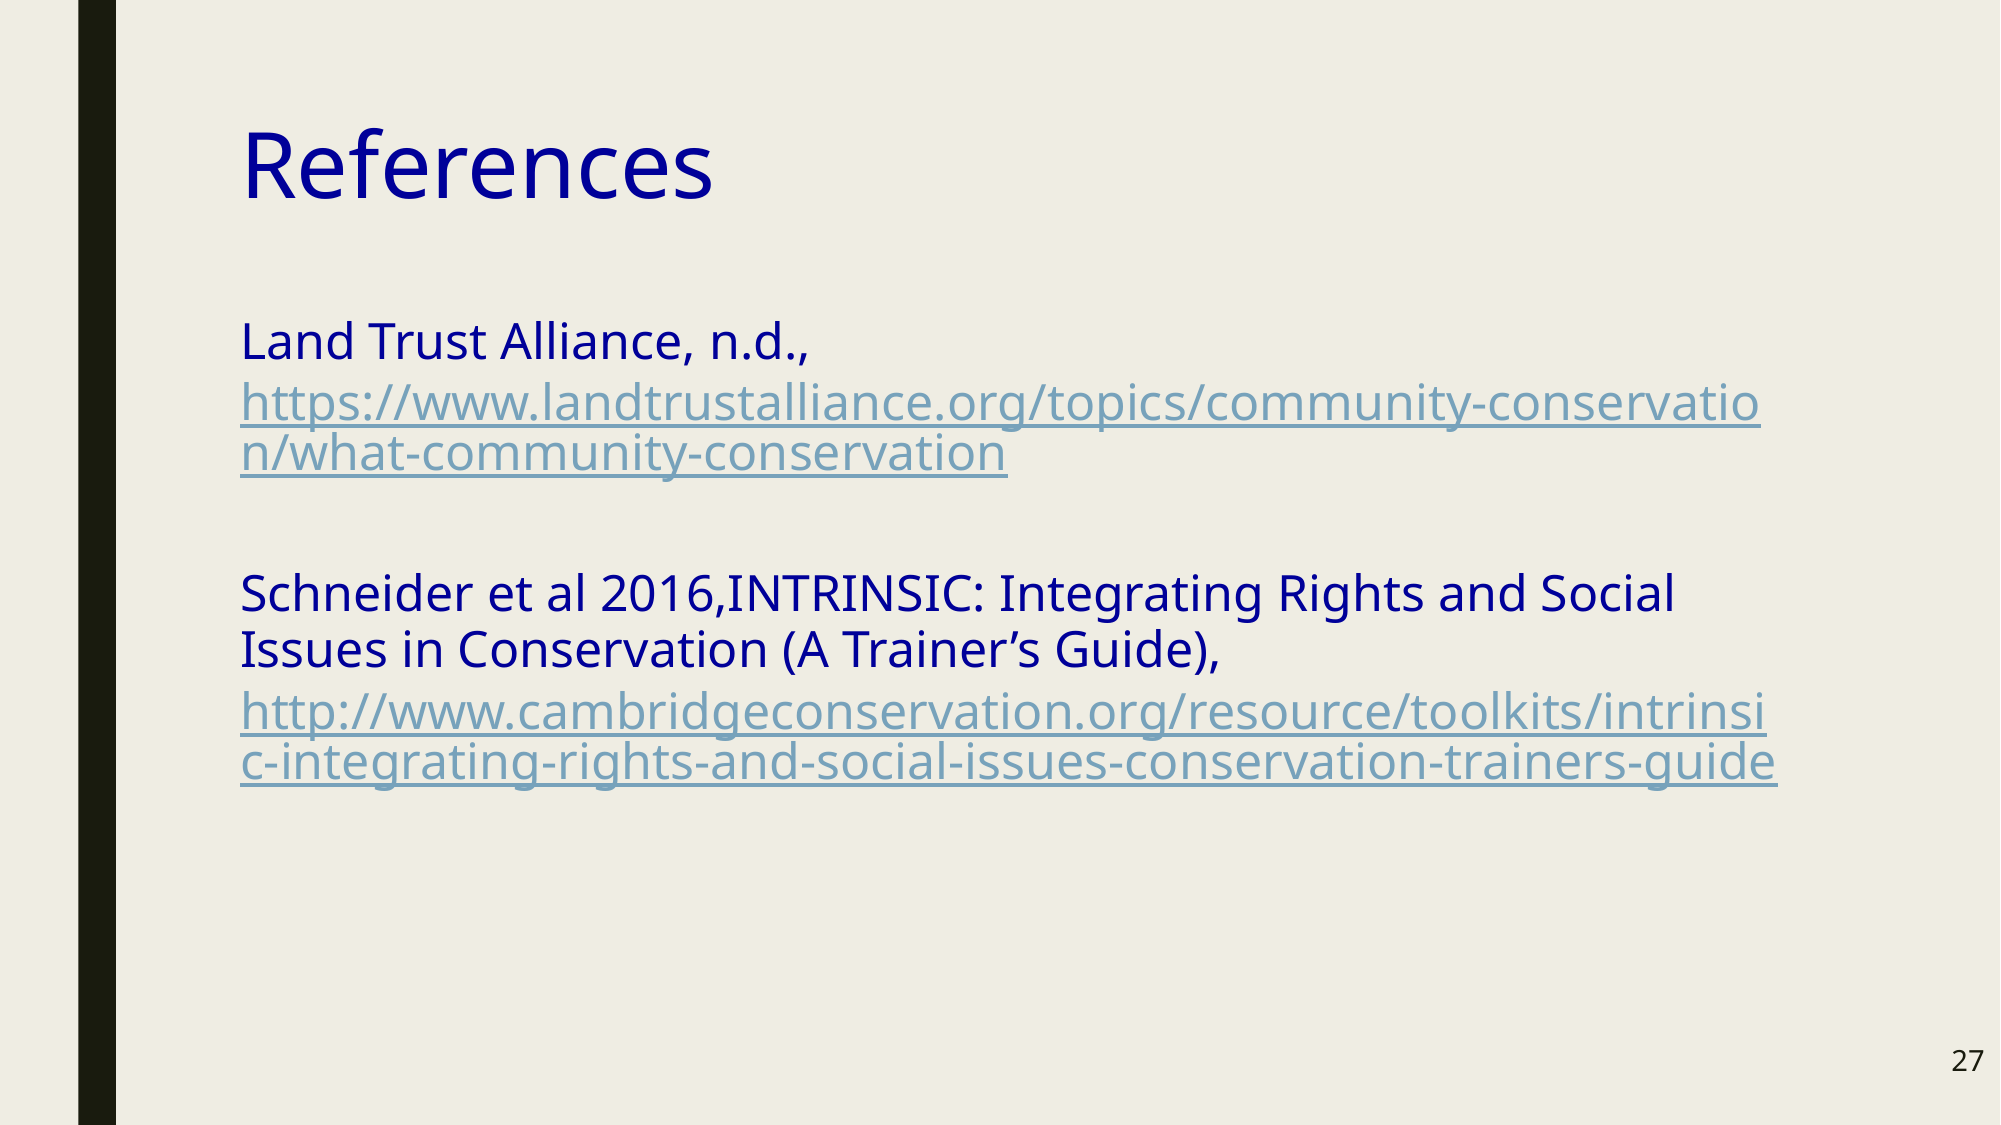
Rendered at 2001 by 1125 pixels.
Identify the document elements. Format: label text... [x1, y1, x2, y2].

slide_number 27 [1851, 999, 2000, 1125]
list Land Trust Alliance, n.d., https://www.landtrustalliance.org/topics/community-conservation/what-community-conservation Schneider et al 2016,INTRINSIC: Integrating Rights and Social Issues in Conservation (A Trainer’s Guide), http://www.cambridgeconservation.org/resource/toolkits/intrinsic-integrating-rights-and-social-issues-conservation-trainers-guide [225, 221, 1800, 1079]
title References [225, 112, 1800, 221]
